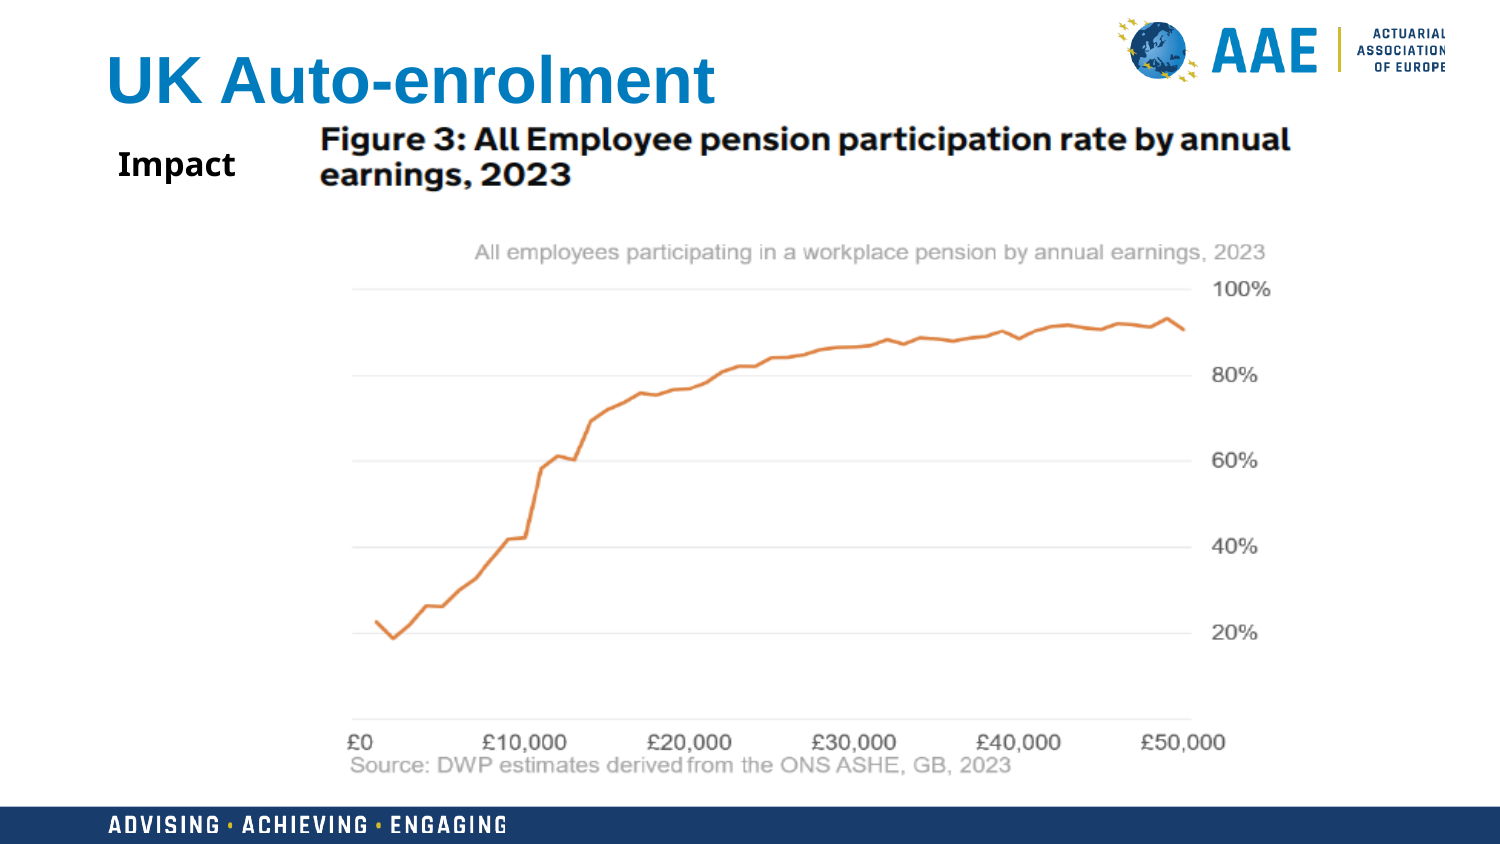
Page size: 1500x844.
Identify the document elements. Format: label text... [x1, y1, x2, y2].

text_box UK Auto-enrolment [106, 36, 1392, 117]
text_box Impact [106, 137, 300, 189]
picture [305, 114, 1310, 787]
